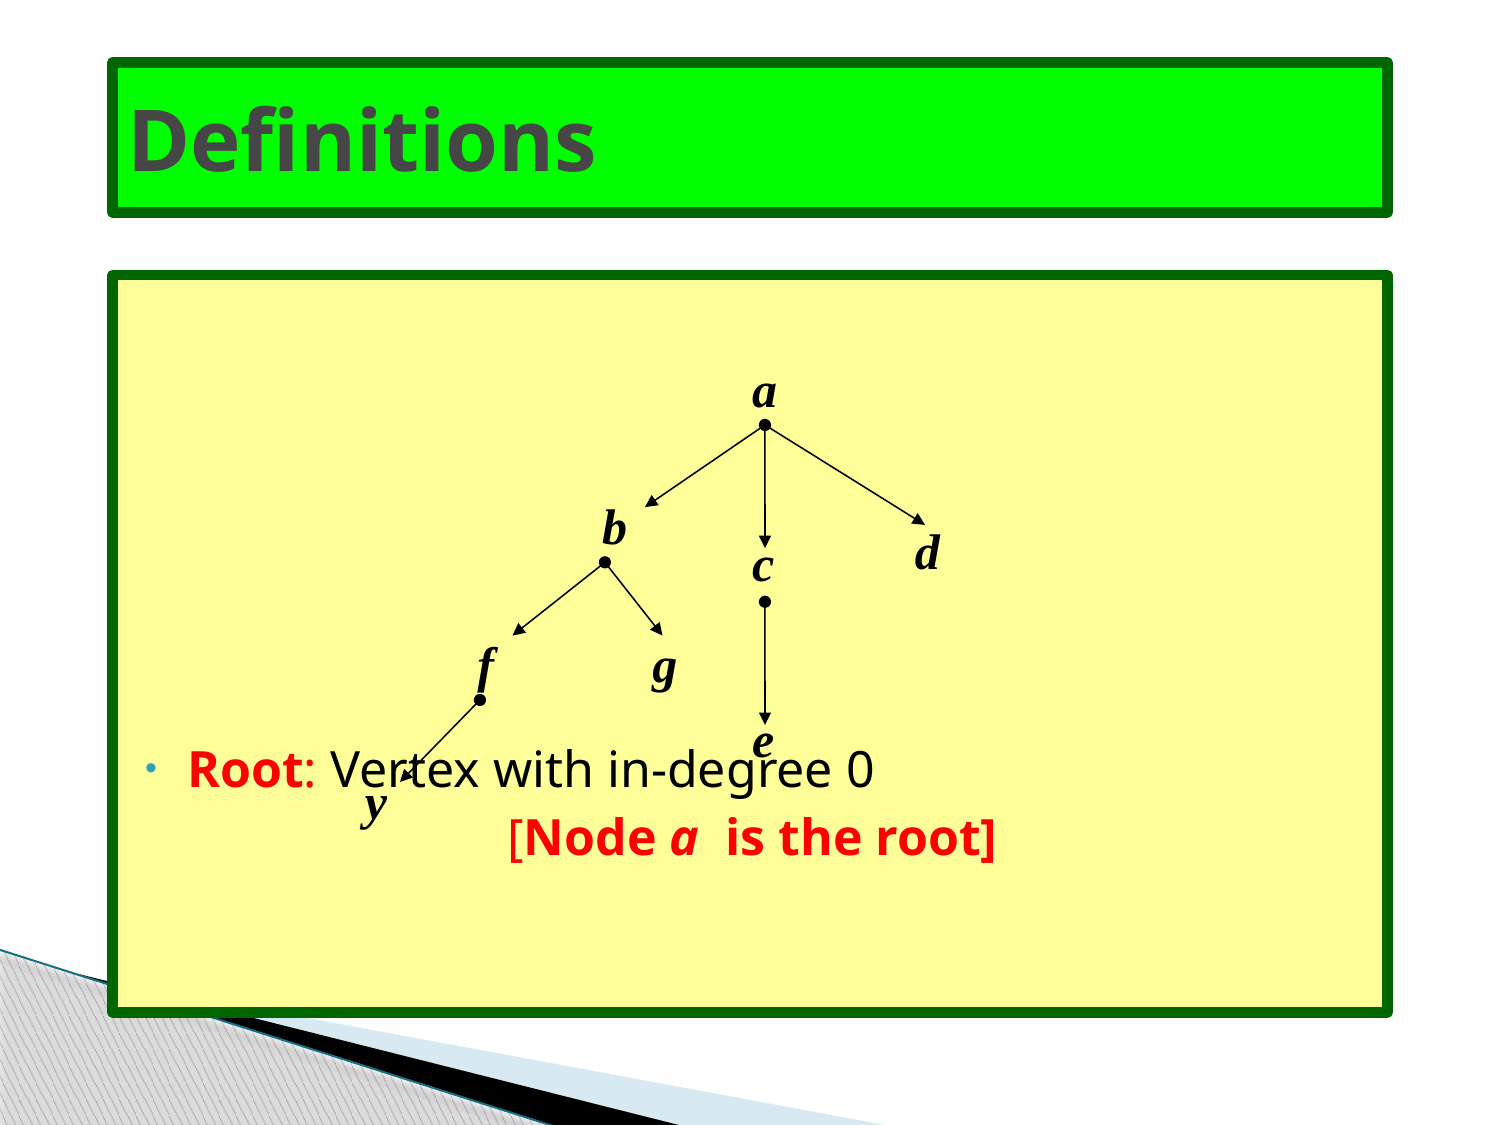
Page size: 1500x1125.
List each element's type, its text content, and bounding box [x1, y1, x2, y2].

text_box e [737, 737, 813, 775]
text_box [512, 424, 926, 726]
list Root: Vertex with in-degree 0 [Node a is the root] [112, 275, 1388, 1013]
text_box d [931, 512, 963, 588]
title Definitions [112, 62, 1388, 213]
text_box y [350, 762, 450, 838]
text_box [399, 694, 486, 783]
text_box f [462, 624, 506, 700]
text_box a [737, 349, 813, 424]
